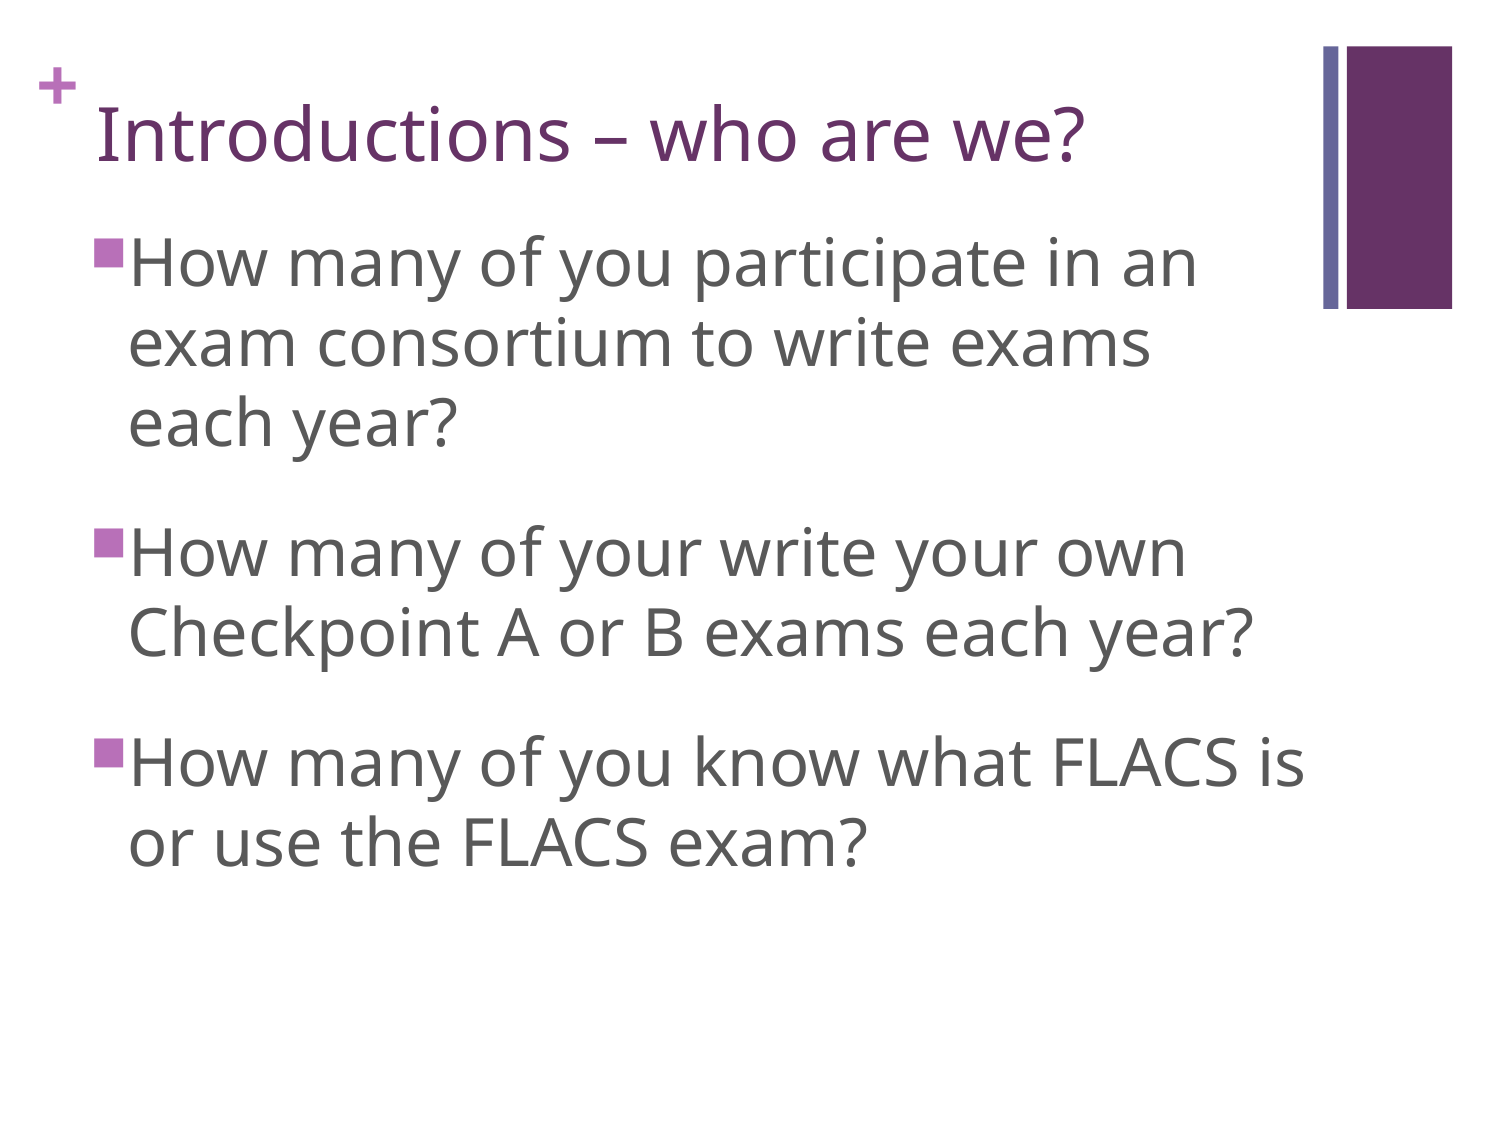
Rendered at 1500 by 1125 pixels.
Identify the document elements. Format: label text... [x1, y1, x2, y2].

title Introductions – who are we? [81, 79, 1322, 212]
list How many of you participate in an exam consortium to write exams each year? How many of your write your own Checkpoint A or B exams each year? How many of you know what FLACS is or use the FLACS exam? [37, 212, 1331, 1088]
